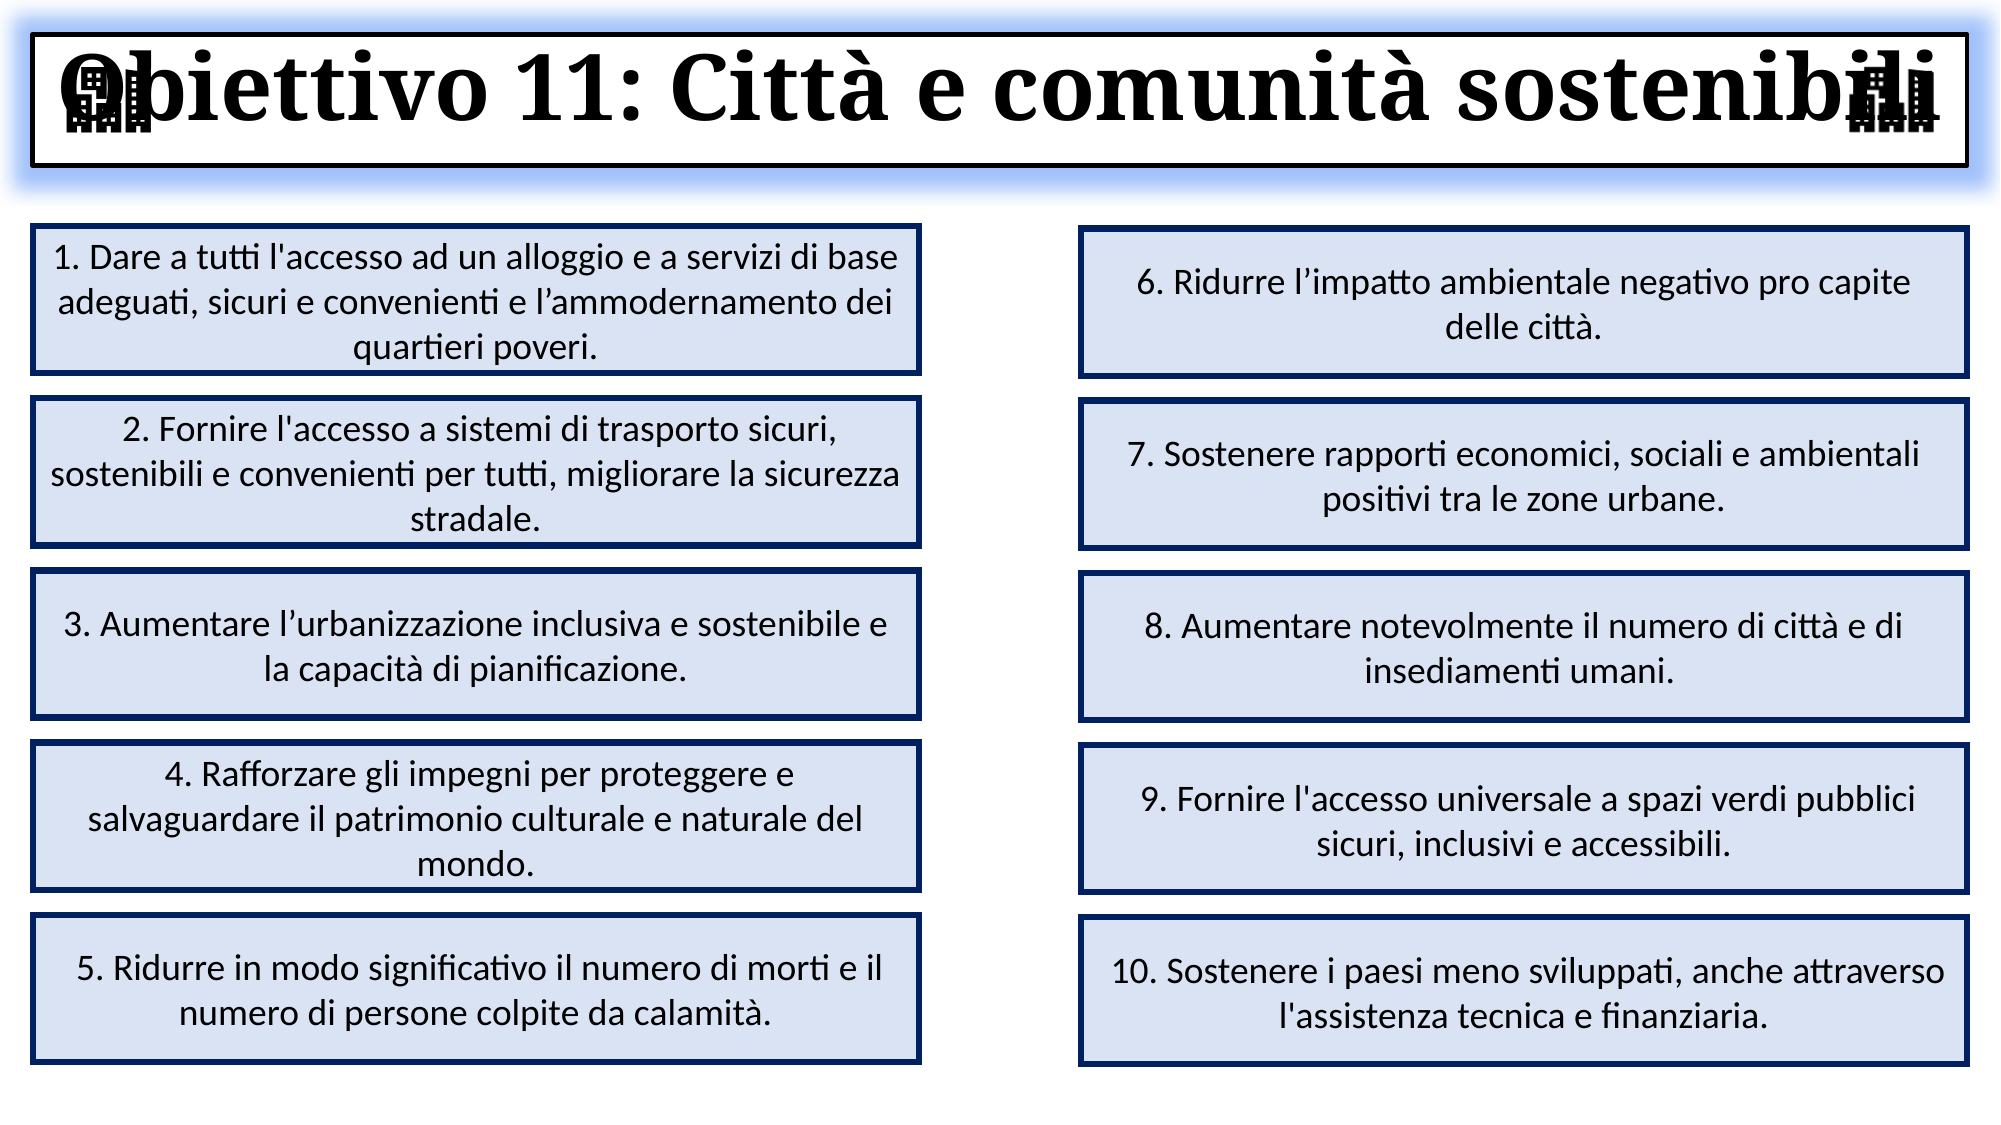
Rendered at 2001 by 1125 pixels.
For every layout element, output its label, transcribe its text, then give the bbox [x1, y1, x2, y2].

text_box 6. Ridurre l’impatto ambientale negativo pro capite delle città. [1080, 227, 1968, 377]
text_box 10. Sostenere i paesi meno sviluppati, anche attraverso l'assistenza tecnica e finanziaria. [1080, 916, 1968, 1065]
text_box 8. Aumentare notevolmente il numero di città e di insediamenti umani. [1080, 572, 1968, 721]
text_box Obiettivo 11: Città e comunità sostenibili [32, 34, 1968, 166]
picture [58, 49, 159, 150]
text_box 9. Fornire l'accesso universale a spazi verdi pubblici sicuri, inclusivi e accessibili. [1080, 744, 1968, 893]
text_box 1. Dare a tutti l'accesso ad un alloggio e a servizi di base adeguati, sicuri e convenienti e l’ammodernamento dei quartieri poveri. [32, 225, 920, 374]
text_box 3. Aumentare l’urbanizzazione inclusiva e sostenibile e la capacità di pianificazione. [32, 569, 920, 719]
text_box 4. Rafforzare gli impegni per proteggere e salvaguardare il patrimonio culturale e naturale del mondo. [32, 742, 920, 891]
text_box 7. Sostenere rapporti economici, sociali e ambientali positivi tra le zone urbane. [1080, 400, 1968, 549]
picture [1841, 49, 1942, 150]
text_box 5. Ridurre in modo significativo il numero di morti e il numero di persone colpite da calamità. [32, 914, 920, 1063]
text_box 2. Fornire l'accesso a sistemi di trasporto sicuri, sostenibili e convenienti per tutti, migliorare la sicurezza stradale. [32, 397, 920, 546]
